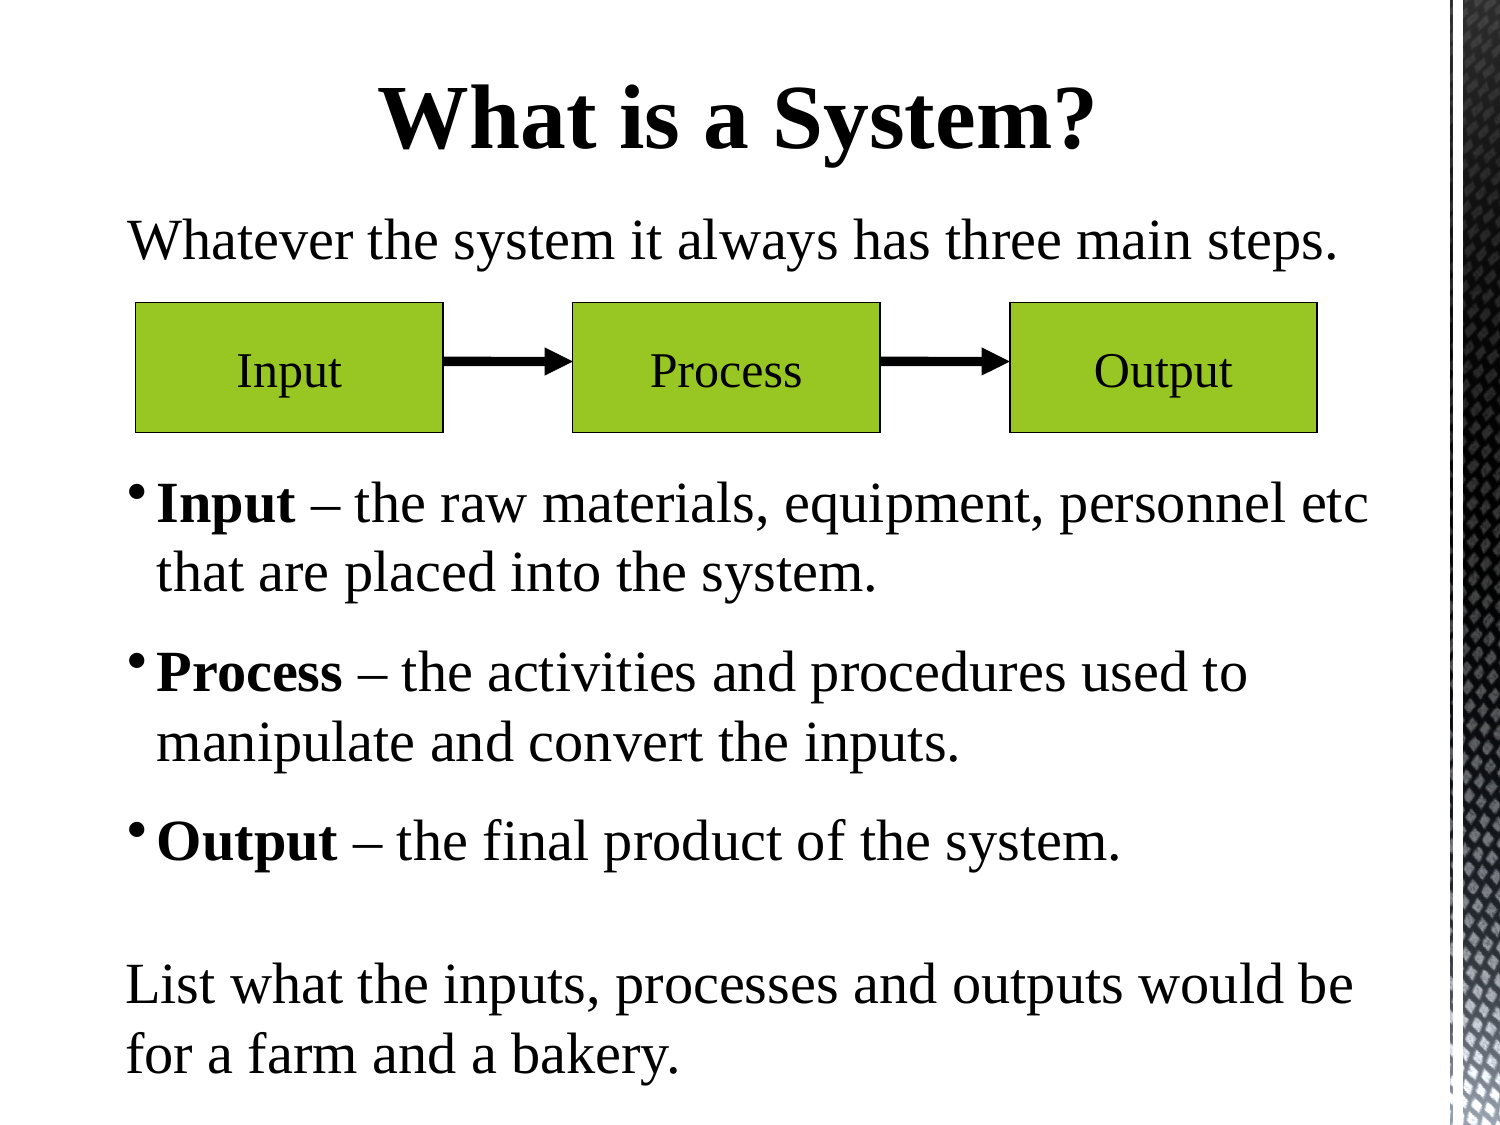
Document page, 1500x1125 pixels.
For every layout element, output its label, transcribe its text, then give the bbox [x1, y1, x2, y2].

picture [1447, 0, 1500, 1125]
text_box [135, 302, 1318, 433]
text_box Whatever the system it always has three main steps. [112, 193, 1438, 279]
text_box What is a System? [100, 49, 1376, 175]
text_box Input – the raw materials, equipment, personnel etc that are placed into the system. Process – the activities and procedures used to manipulate and convert the inputs. Output – the final product of the system. [112, 456, 1438, 880]
text_box List what the inputs, processes and outputs would be for a farm and a bakery. [110, 937, 1436, 1093]
